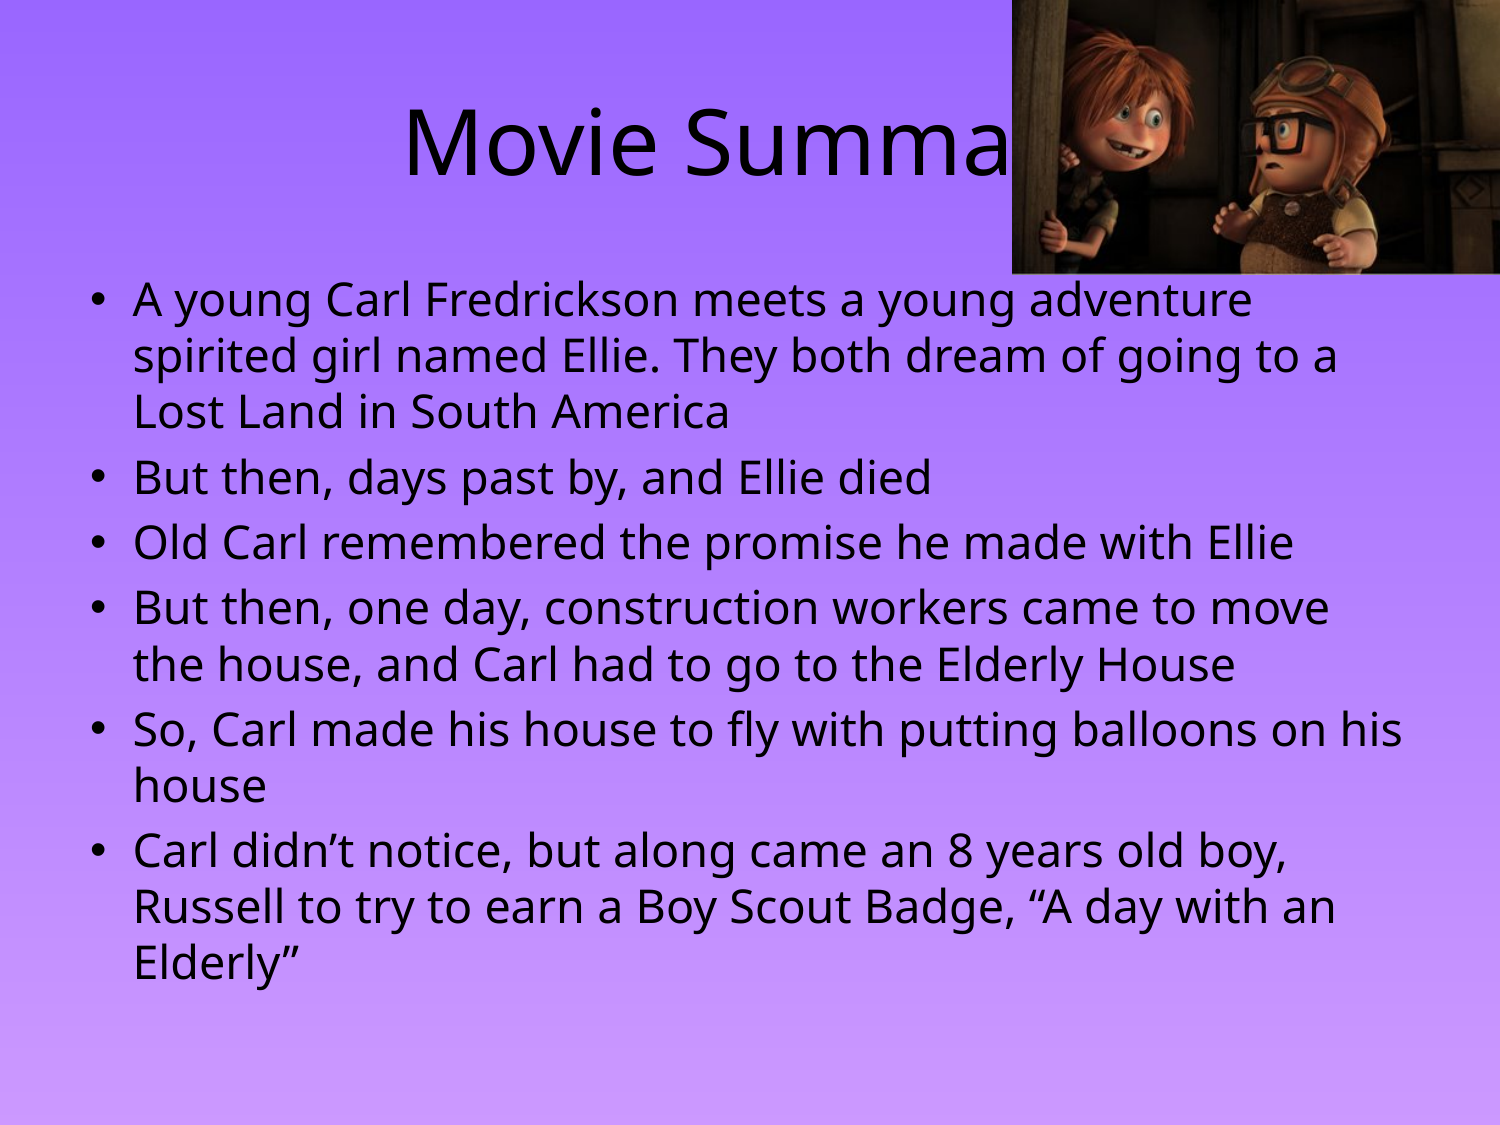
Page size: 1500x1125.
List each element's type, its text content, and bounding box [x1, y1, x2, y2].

list A young Carl Fredrickson meets a young adventure spirited girl named Ellie. They both dream of going to a Lost Land in South America But then, days past by, and Ellie died Old Carl remembered the promise he made with Ellie But then, one day, construction workers came to move the house, and Carl had to go to the Elderly House So, Carl made his house to fly with putting balloons on his house Carl didn’t notice, but along came an 8 years old boy, Russell to try to earn a Boy Scout Badge, “A day with an Elderly” [75, 262, 1425, 1005]
picture [1012, 0, 1500, 275]
title Movie Summary [75, 45, 1007, 233]
